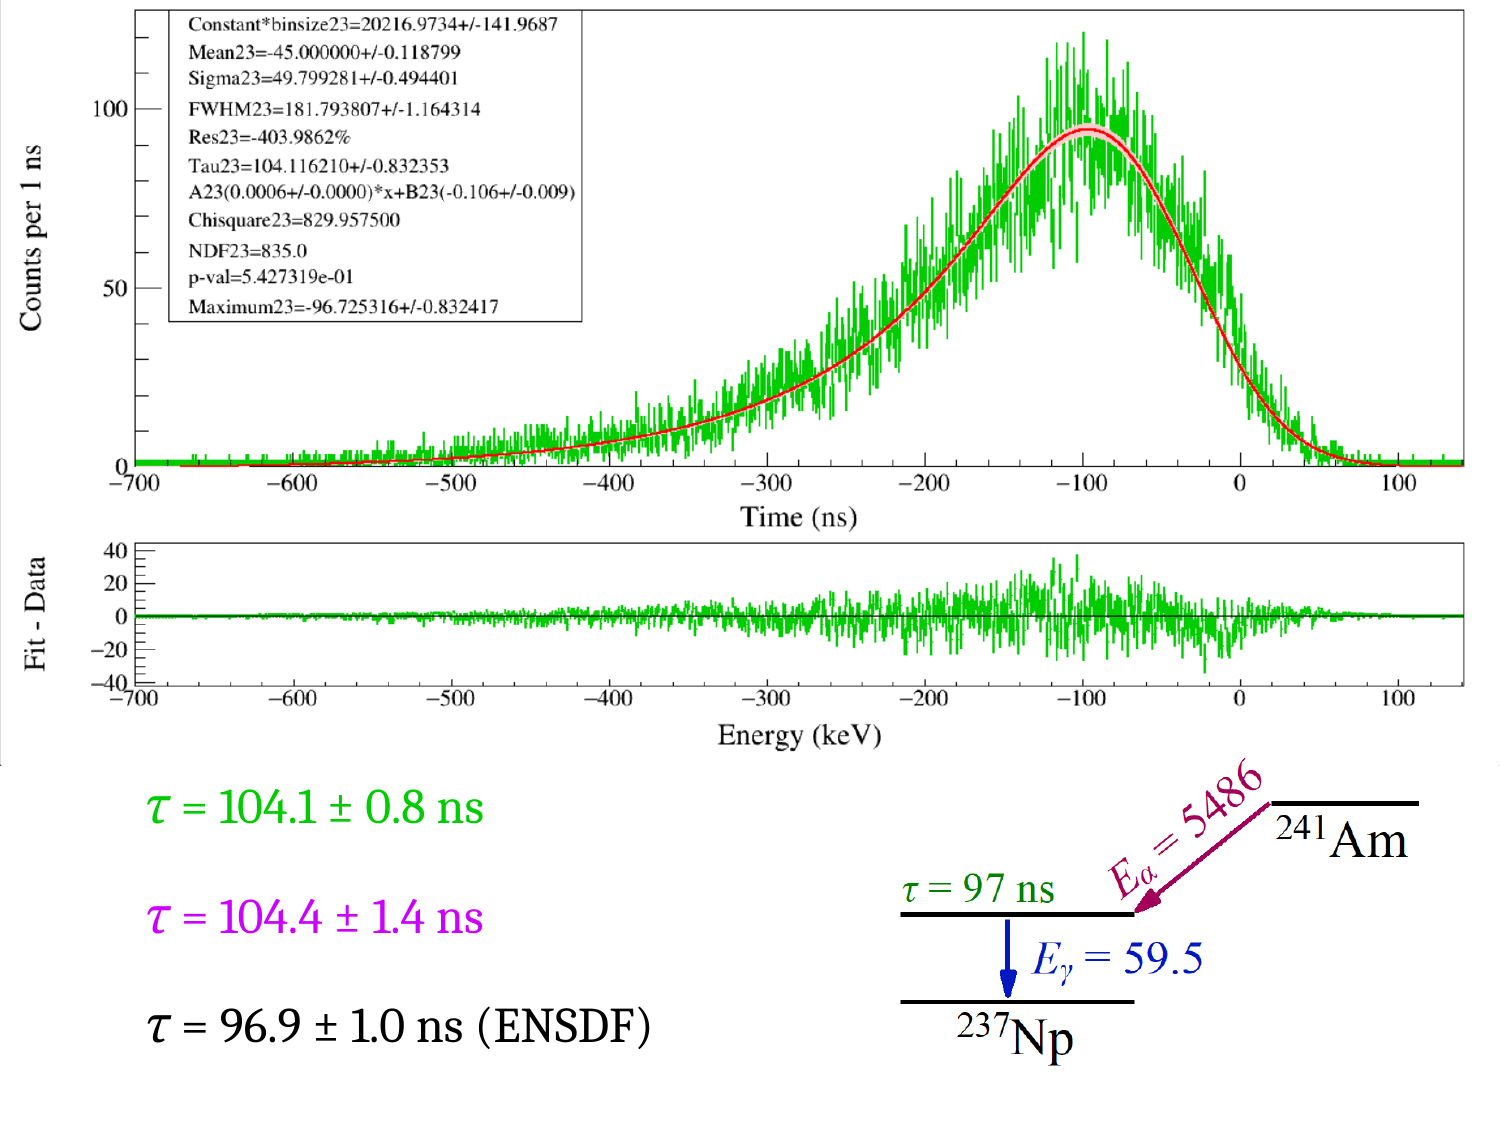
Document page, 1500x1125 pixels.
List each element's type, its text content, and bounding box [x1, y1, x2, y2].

text_box τ = 104.4 ± 1.4 ns [130, 875, 499, 951]
text_box τ = 104.1 ± 0.8 ns [130, 766, 500, 841]
picture [0, 0, 1500, 1077]
text_box τ = 96.9 ± 1.0 ns (ENSDF) [130, 985, 670, 1061]
